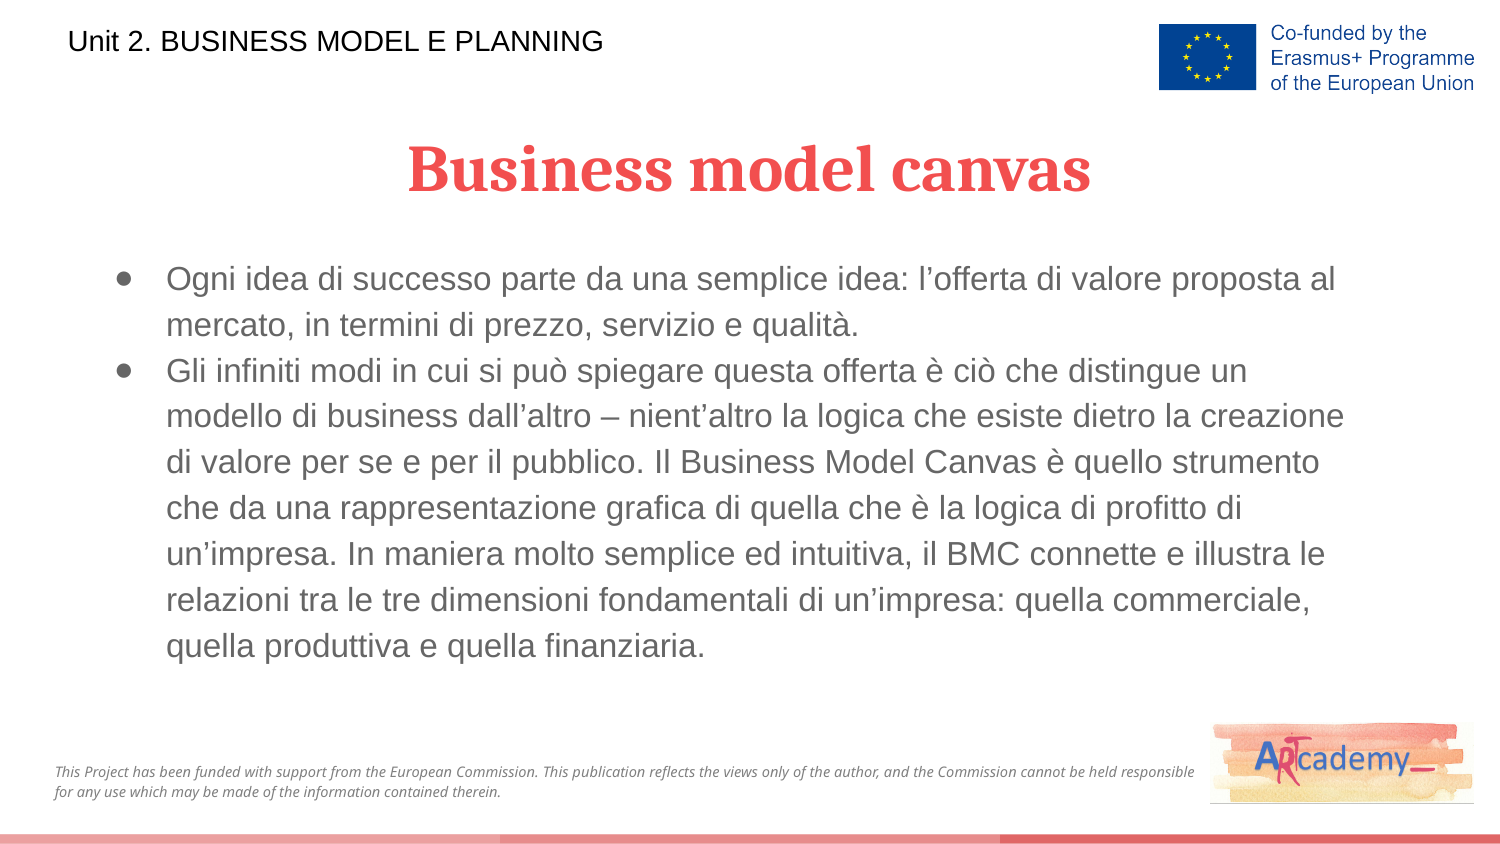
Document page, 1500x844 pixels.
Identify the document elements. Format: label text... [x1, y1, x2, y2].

text_box Unit 2. BUSINESS MODEL E PLANNING [52, 14, 732, 65]
list Ogni idea di successo parte da una semplice idea: l’offerta di valore proposta al mercato, in termini di prezzo, servizio e qualità. Gli infiniti modi in cui si può spiegare questa offerta è ciò che distingue un modello di business dall’altro – nient’altro la logica che esiste dietro la creazione di valore per se e per il pubblico. Il Business Model Canvas è quello strumento che da una rappresentazione grafica di quella che è la logica di profitto di un’impresa. In maniera molto semplice ed intuitiva, il BMC connette e illustra le relazioni tra le tre dimensioni fondamentali di un’impresa: quella commerciale, quella produttiva e quella finanziaria. [76, 236, 1388, 636]
text_box This Project has been funded with support from the European Commission. This publication reflects the views only of the author, and the Commission cannot be held responsible for any use which may be made of the information contained therein. [39, 754, 1205, 799]
title Business model canvas [164, 151, 1336, 220]
picture [1210, 705, 1474, 833]
picture [1158, 24, 1474, 94]
